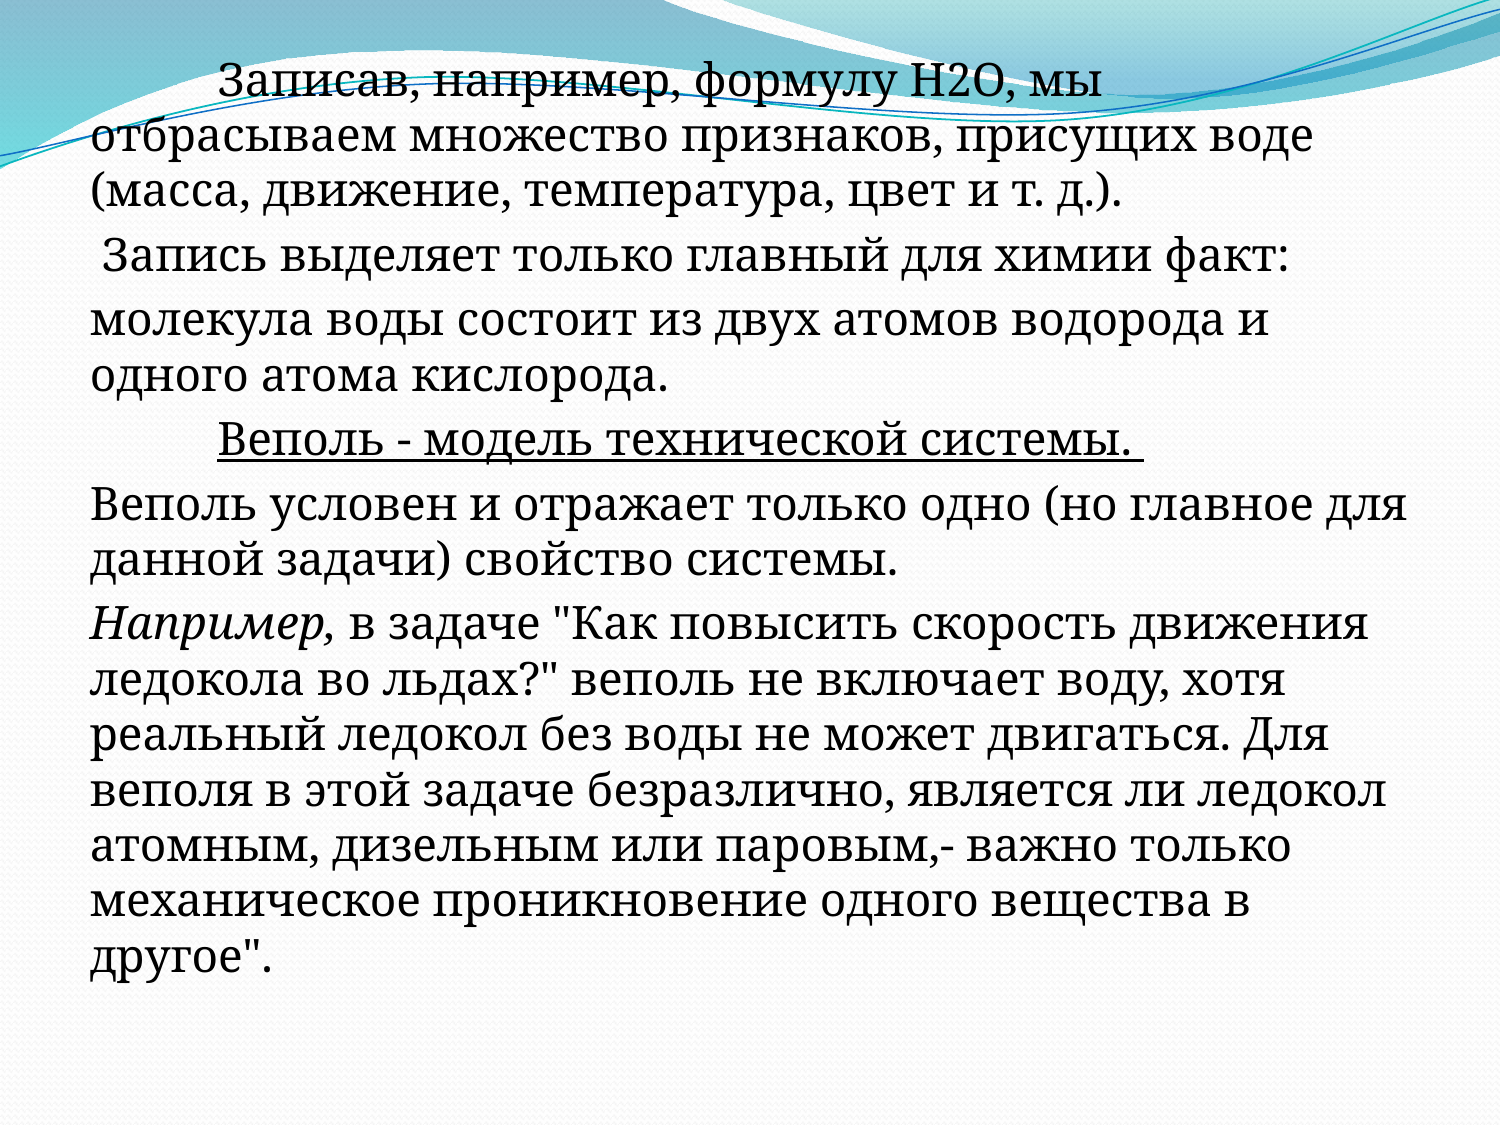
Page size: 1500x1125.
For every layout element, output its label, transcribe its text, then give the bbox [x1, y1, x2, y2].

list Записав, например, формулу Н2О, мы отбрасываем множество признаков, присущих воде (масса, движение, температура, цвет и т. д.). Запись выделяет только главный для химии факт: молекула воды состоит из двух атомов водорода и одного атома кислорода. Веполь - модель технической системы. Веполь условен и отражает только одно (но главное для данной задачи) свойство системы. Например, в задаче "Как повысить скорость движения ледокола во льдах?" веполь не включает воду, хотя реальный ледокол без воды не может двигаться. Для веполя в этой задаче безразлично, является ли ледокол атомным, дизельным или паровым,- важно только механическое проникновение одного вещества в другое". [75, 42, 1425, 1005]
